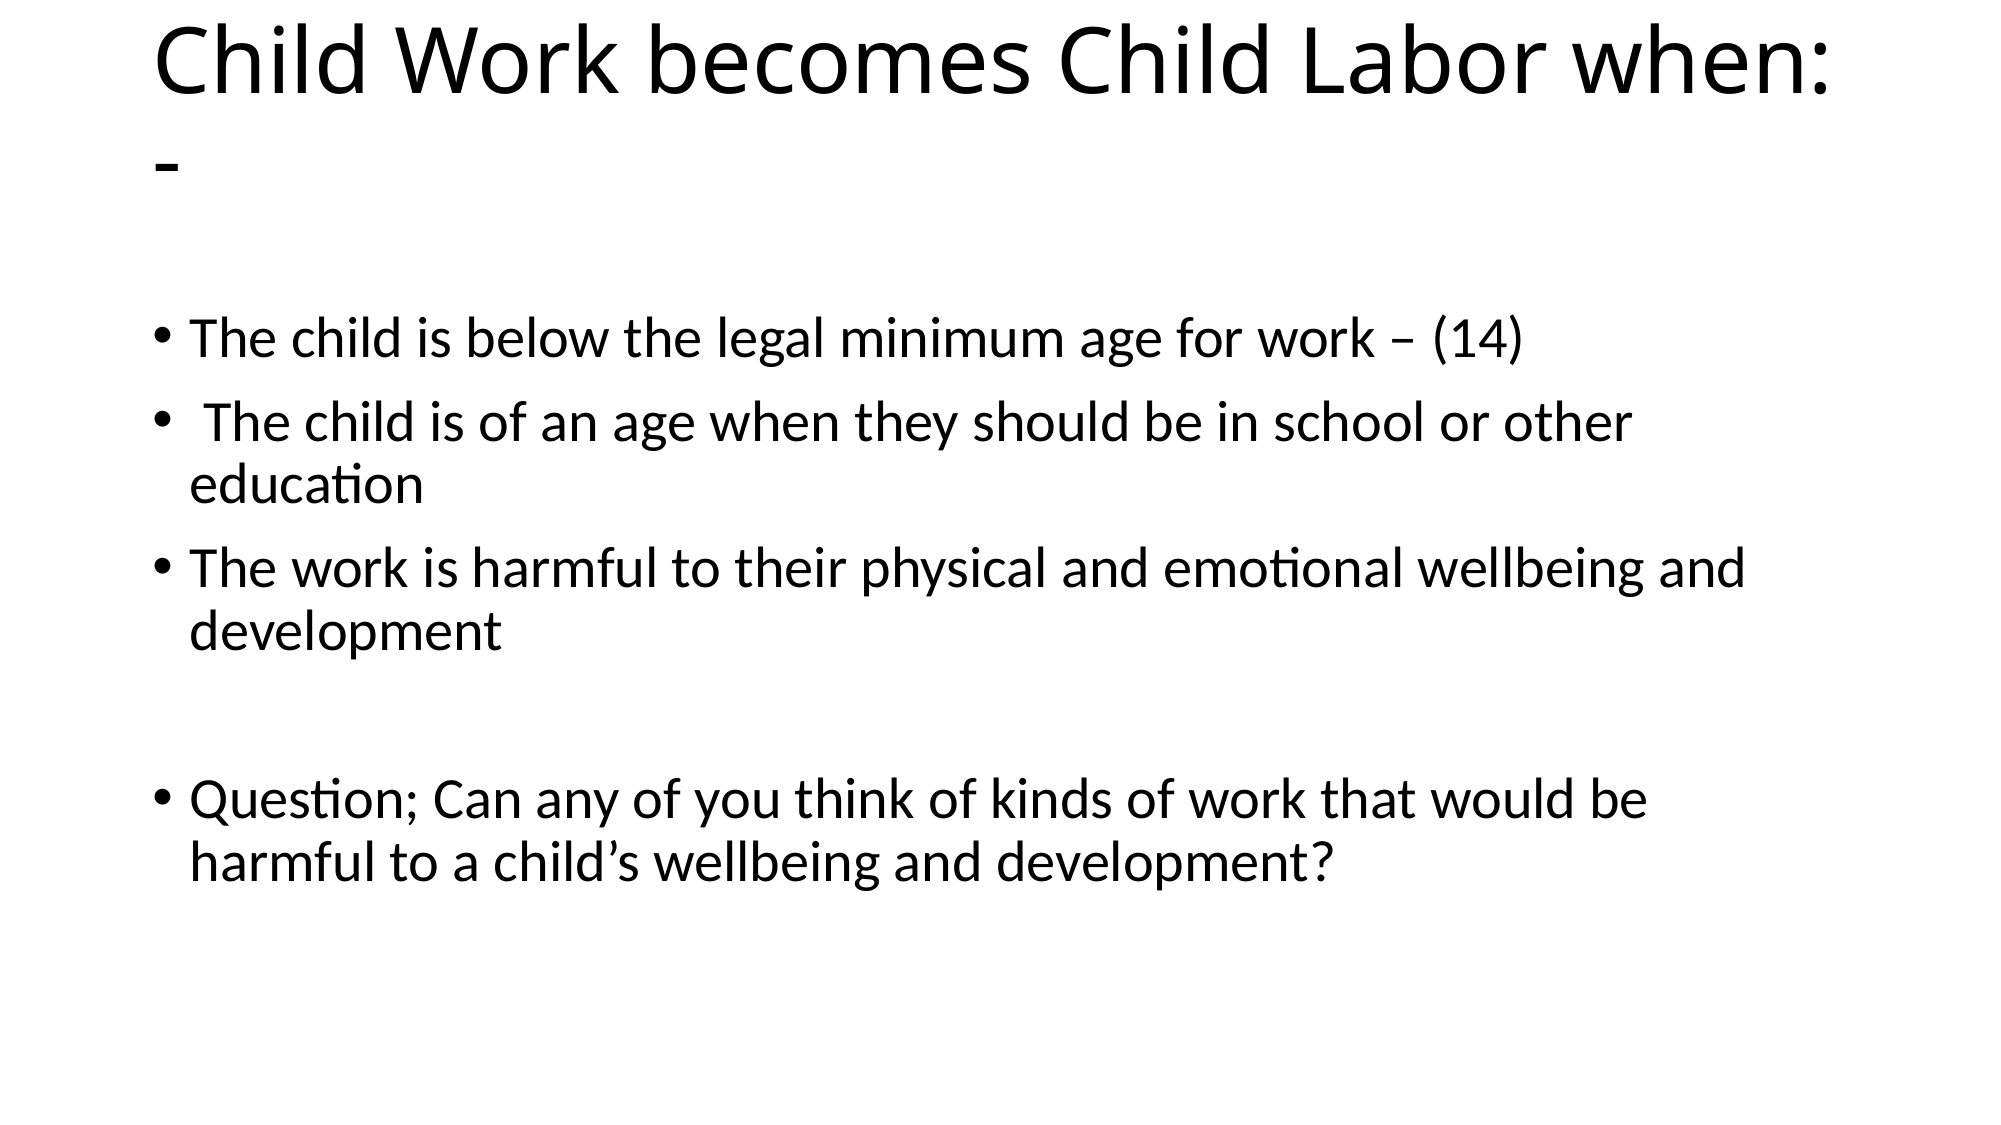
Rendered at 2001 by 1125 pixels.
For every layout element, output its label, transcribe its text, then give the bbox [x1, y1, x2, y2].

list The child is below the legal minimum age for work – (14) The child is of an age when they should be in school or other education The work is harmful to their physical and emotional wellbeing and development Question; Can any of you think of kinds of work that would be harmful to a child’s wellbeing and development? [137, 299, 1863, 1014]
title Child Work becomes Child Labor when: - [137, 59, 1863, 278]
